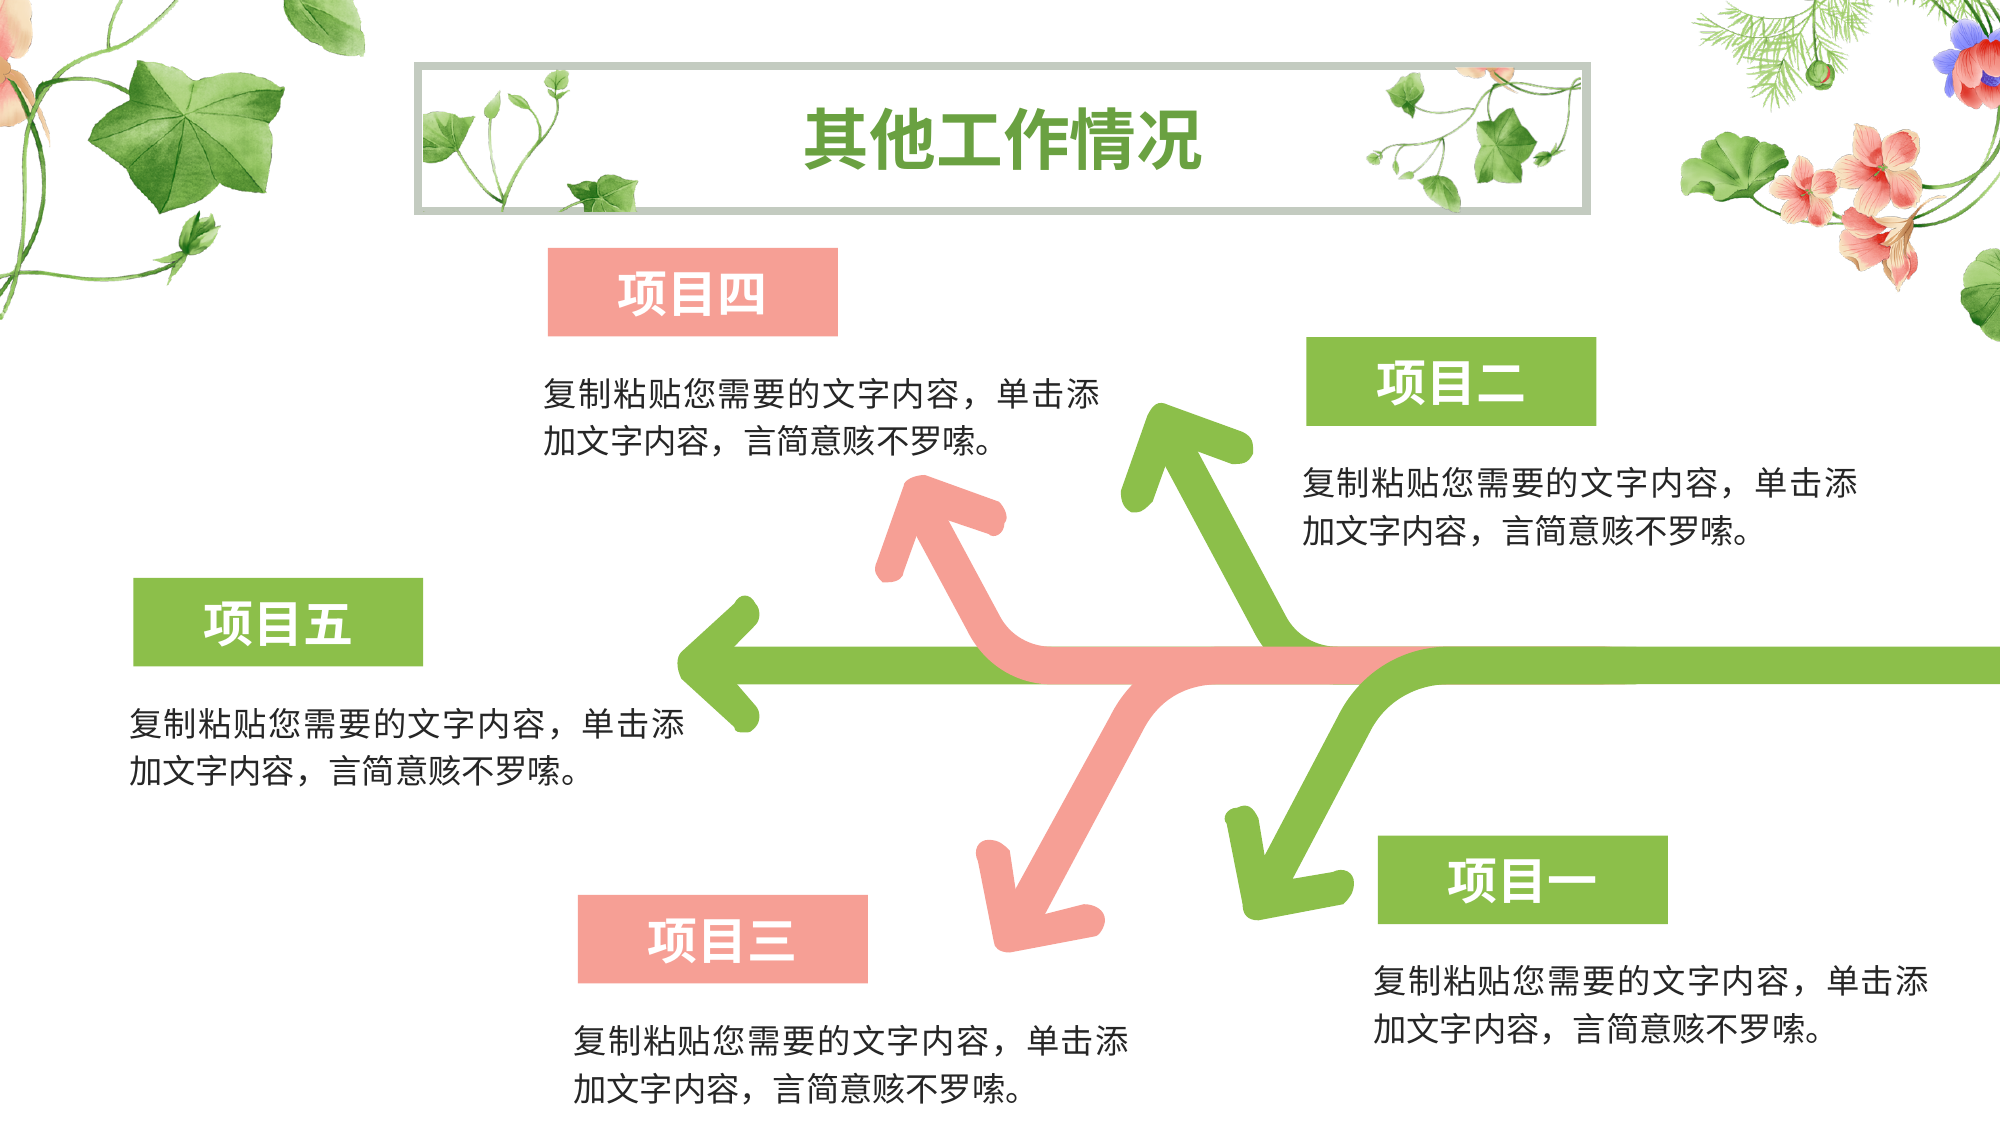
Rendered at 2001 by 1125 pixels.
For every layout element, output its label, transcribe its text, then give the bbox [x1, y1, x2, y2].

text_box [972, 646, 1630, 953]
text_box 复制粘贴您需要的文字内容，单击添加文字内容，言简意赅不罗嗦。 [1358, 945, 1945, 1056]
text_box 项目一 [1630, 834, 1669, 925]
text_box 复制粘贴您需要的文字内容，单击添加文字内容，言简意赅不罗嗦。 [528, 357, 1115, 468]
picture [0, 0, 389, 327]
picture [1672, 0, 2000, 347]
text_box 项目三 [577, 894, 869, 984]
text_box 项目四 [547, 247, 839, 337]
text_box 项目五 [132, 577, 424, 667]
text_box 复制粘贴您需要的文字内容，单击添加文字内容，言简意赅不罗嗦。 [1651, 446, 1874, 558]
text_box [871, 474, 1120, 685]
text_box [1548, 65, 1587, 212]
text_box 其他工作情况 [788, 90, 1219, 186]
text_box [676, 592, 972, 733]
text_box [1120, 399, 1651, 685]
text_box 复制粘贴您需要的文字内容，单击添加文字内容，言简意赅不罗嗦。 [114, 687, 701, 798]
picture [1362, 33, 1581, 254]
text_box [646, 65, 1395, 212]
text_box [1651, 646, 2000, 685]
picture [423, 52, 646, 212]
text_box 复制粘贴您需要的文字内容，单击添加文字内容，言简意赅不罗嗦。 [558, 1004, 1145, 1115]
text_box 项目二 [1305, 336, 1597, 399]
text_box [417, 65, 423, 212]
